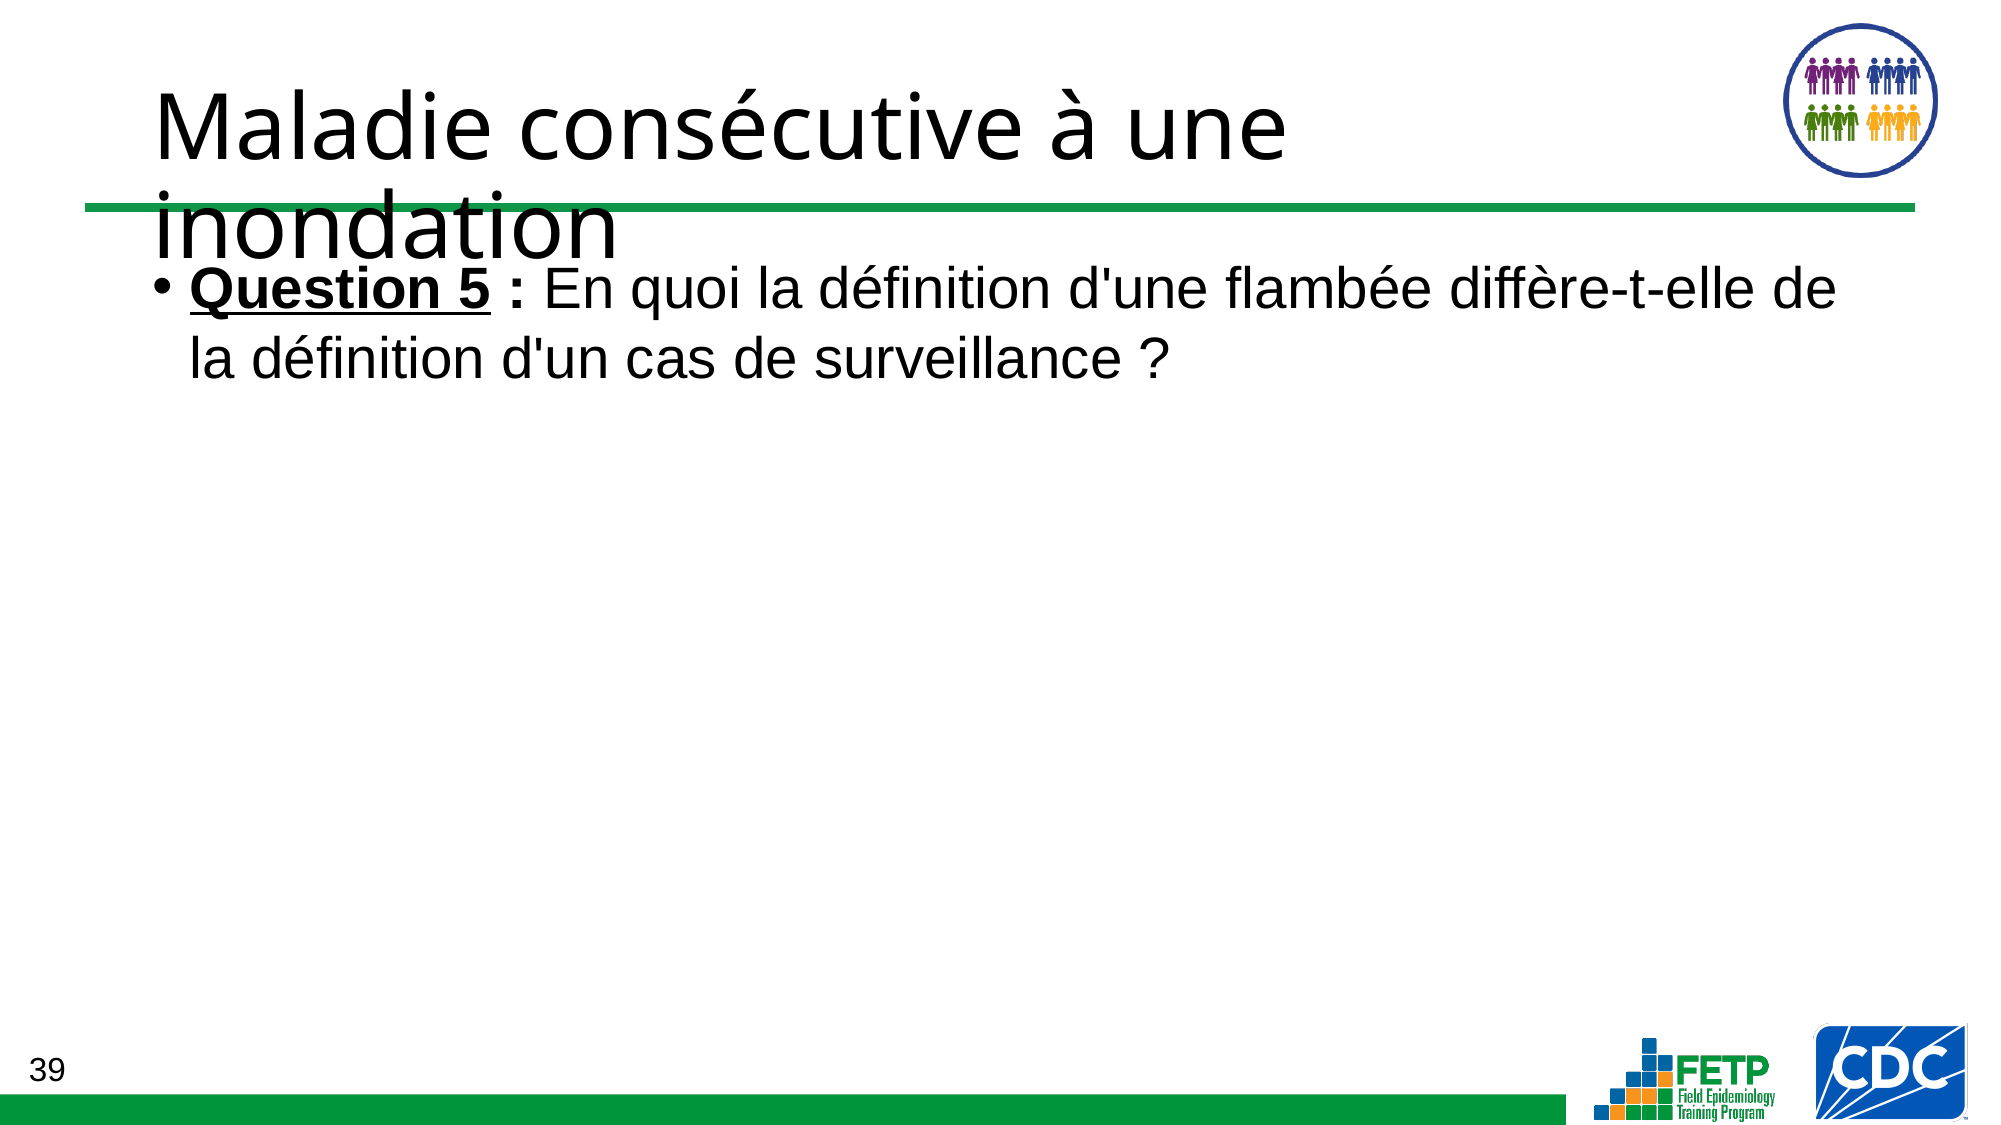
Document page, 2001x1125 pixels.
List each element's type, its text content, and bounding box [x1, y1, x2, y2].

picture [1813, 1023, 1968, 1122]
picture [1783, 23, 1938, 178]
picture [1594, 1038, 1775, 1122]
list Question 5 : En quoi la définition d'une flambée diffère-t-elle de la définition d'un cas de surveillance ? [137, 242, 1863, 1004]
title Maladie consécutive à une inondation [137, 73, 1738, 205]
